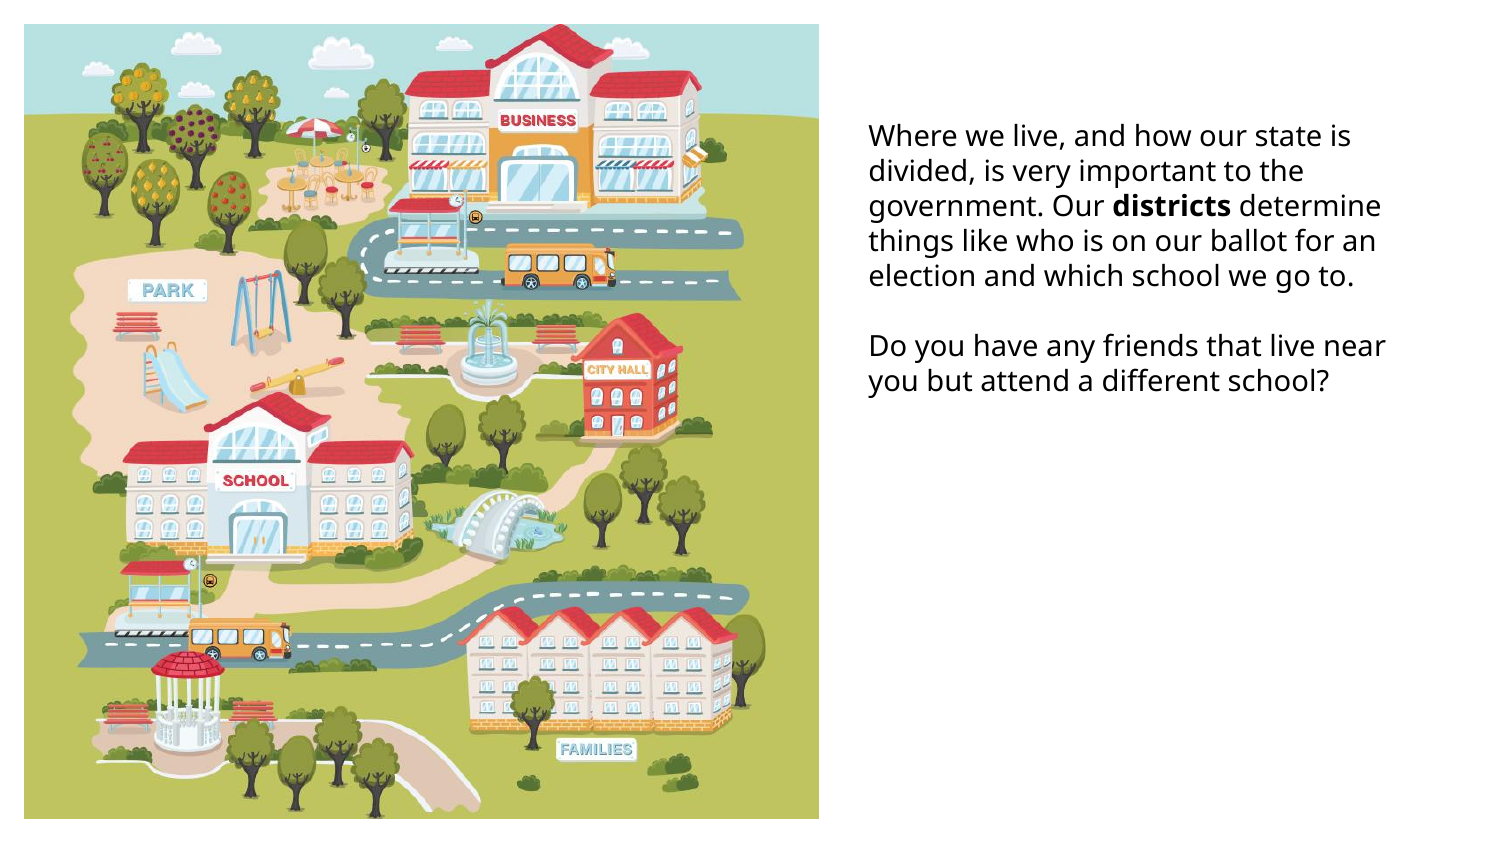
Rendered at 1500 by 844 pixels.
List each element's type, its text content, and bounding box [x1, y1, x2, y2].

picture [24, 24, 819, 819]
text_box Where we live, and how our state is divided, is very important to the government. Our districts determine things like who is on our ballot for an election and which school we go to. Do you have any friends that live near you but attend a different school? [853, 102, 1424, 482]
